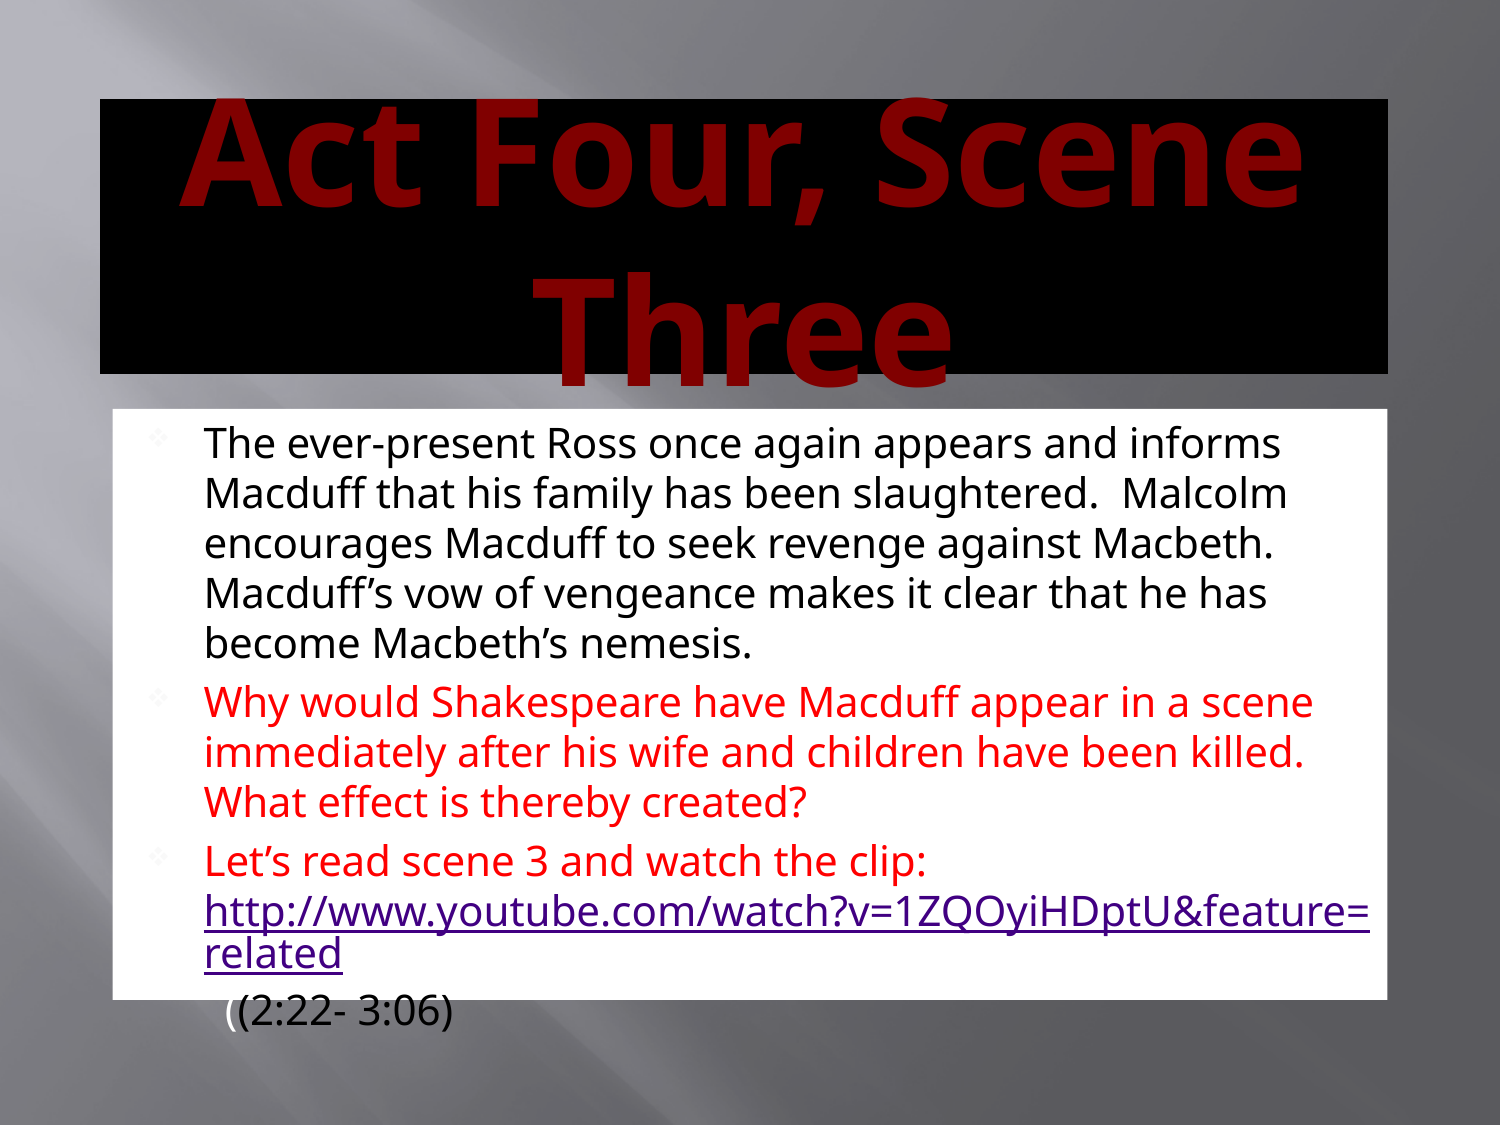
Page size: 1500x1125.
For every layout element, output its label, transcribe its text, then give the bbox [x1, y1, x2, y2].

title Act Four, Scene Three [100, 99, 1388, 374]
list The ever-present Ross once again appears and informs Macduff that his family has been slaughtered. Malcolm encourages Macduff to seek revenge against Macbeth. Macduff’s vow of vengeance makes it clear that he has become Macbeth’s nemesis. Why would Shakespeare have Macduff appear in a scene immediately after his wife and children have been killed. What effect is thereby created? Let’s read scene 3 and watch the clip: http://www.youtube.com/watch?v=1ZQOyiHDptU&feature=related ((2:22- 3:06) [112, 408, 1388, 1000]
